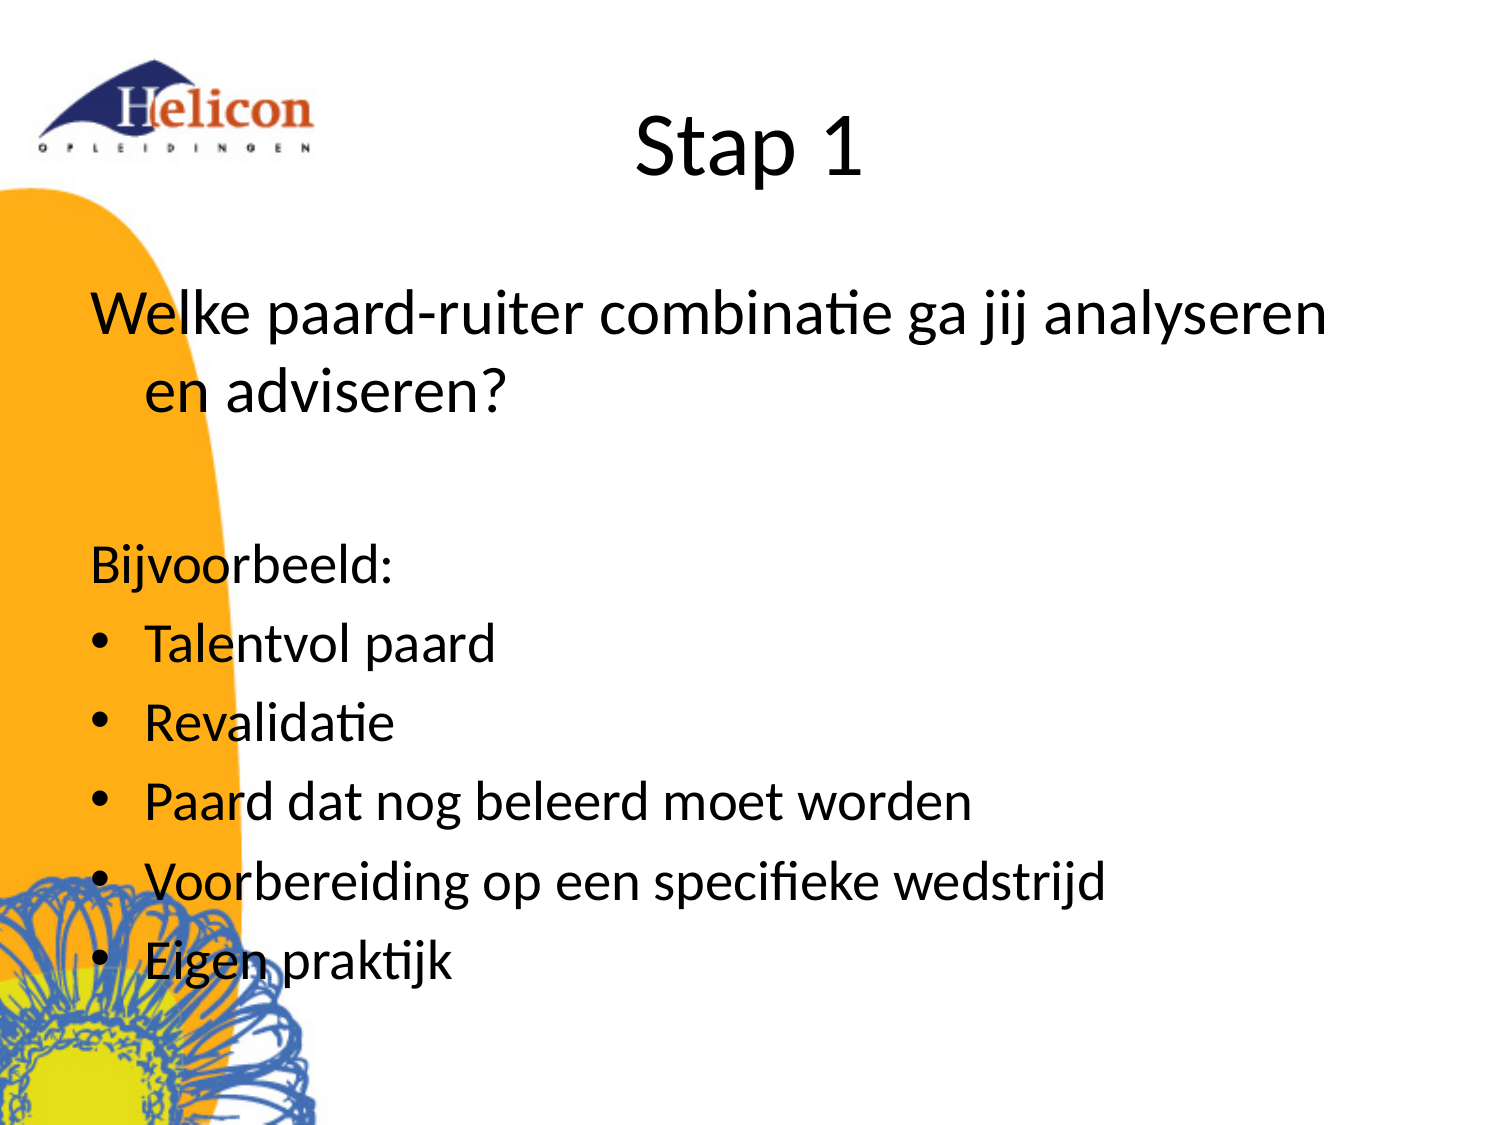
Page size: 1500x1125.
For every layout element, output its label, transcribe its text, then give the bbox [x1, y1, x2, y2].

picture [0, 0, 1500, 1125]
title Stap 1 [75, 45, 1425, 233]
list Welke paard-ruiter combinatie ga jij analyseren en adviseren? Bijvoorbeeld: Talentvol paard Revalidatie Paard dat nog beleerd moet worden Voorbereiding op een specifieke wedstrijd Eigen praktijk [75, 262, 1425, 1005]
